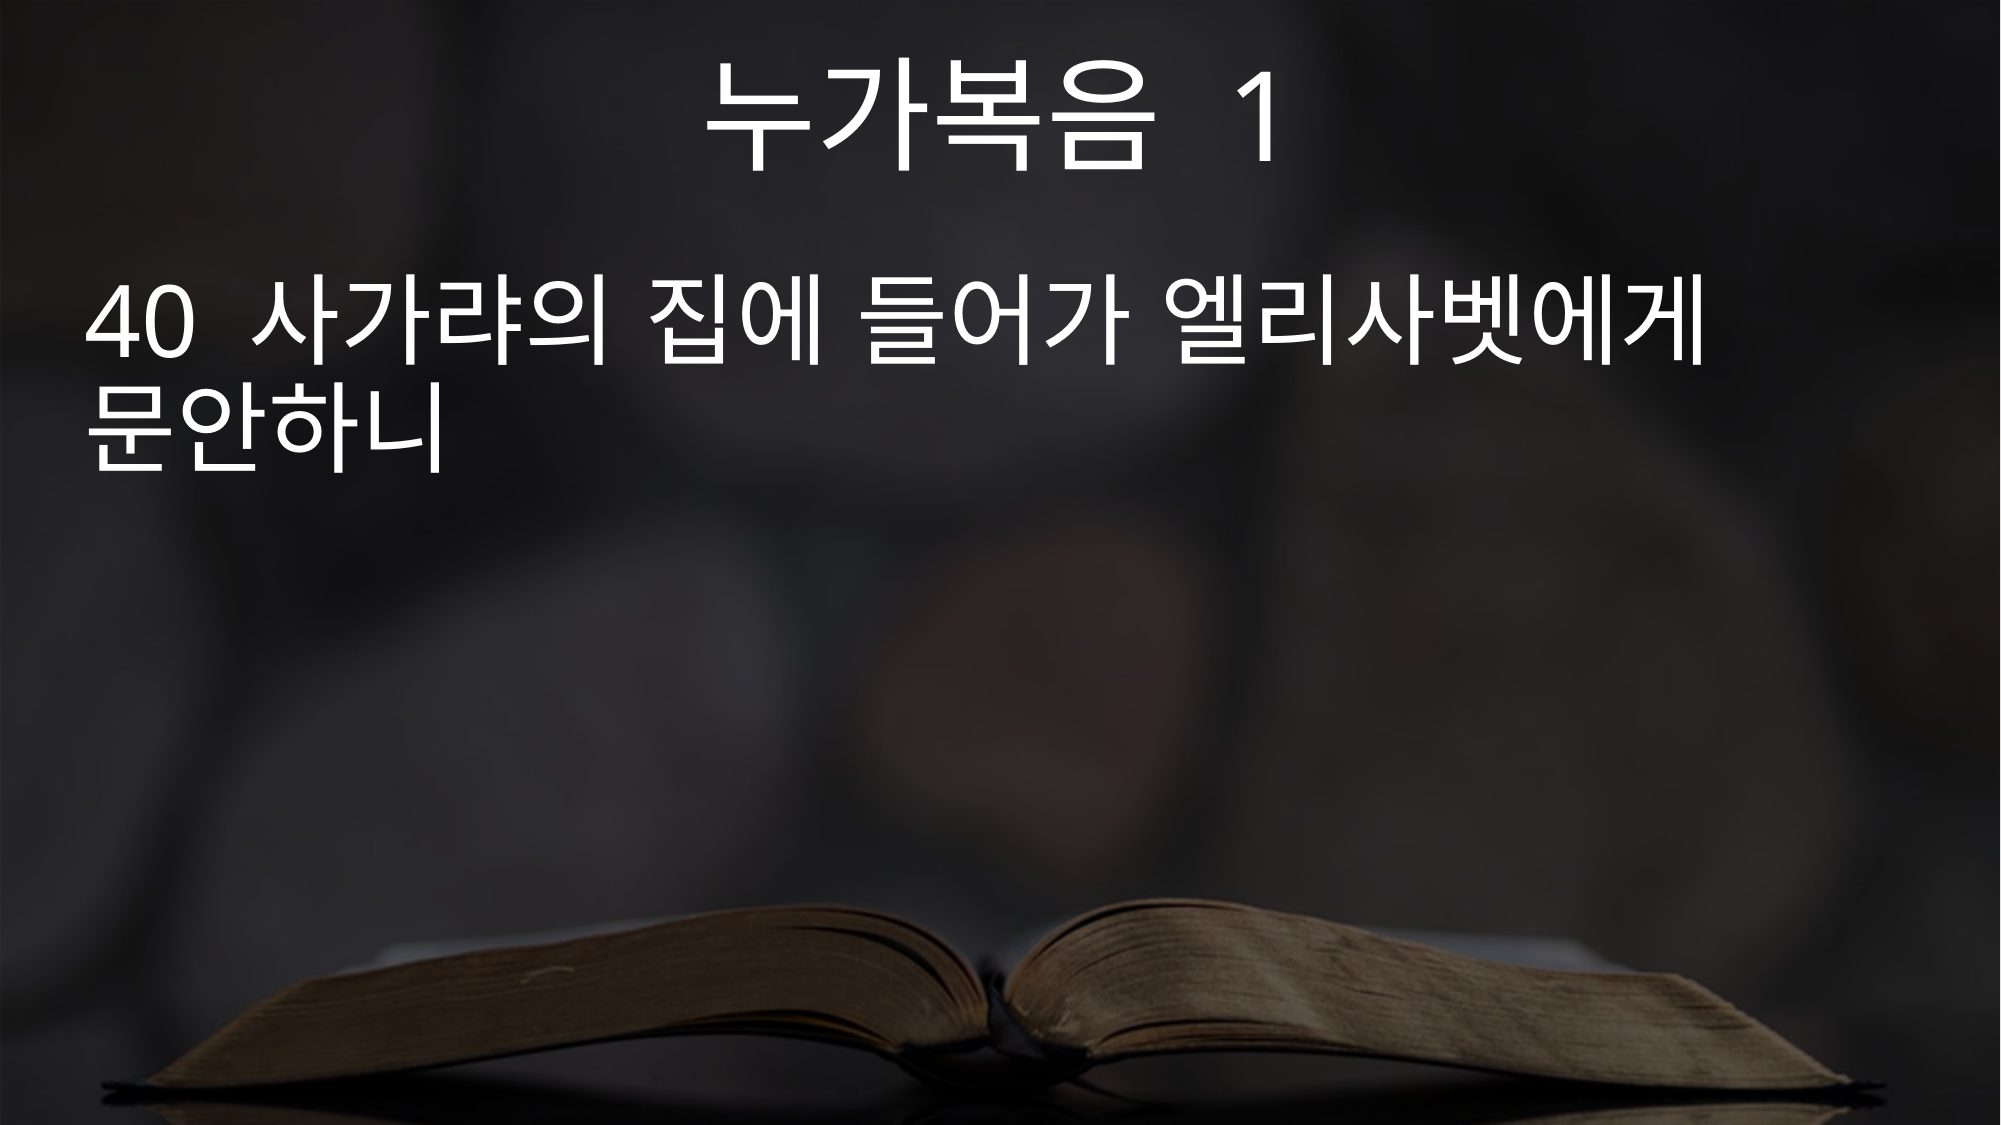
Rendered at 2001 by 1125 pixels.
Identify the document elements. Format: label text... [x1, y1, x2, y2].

picture [0, 0, 2001, 1125]
footer 누가복음 1 [0, 32, 2000, 192]
list 40 사가랴의 집에 들어가 엘리사벳에게 문안하니 [69, 263, 1953, 423]
